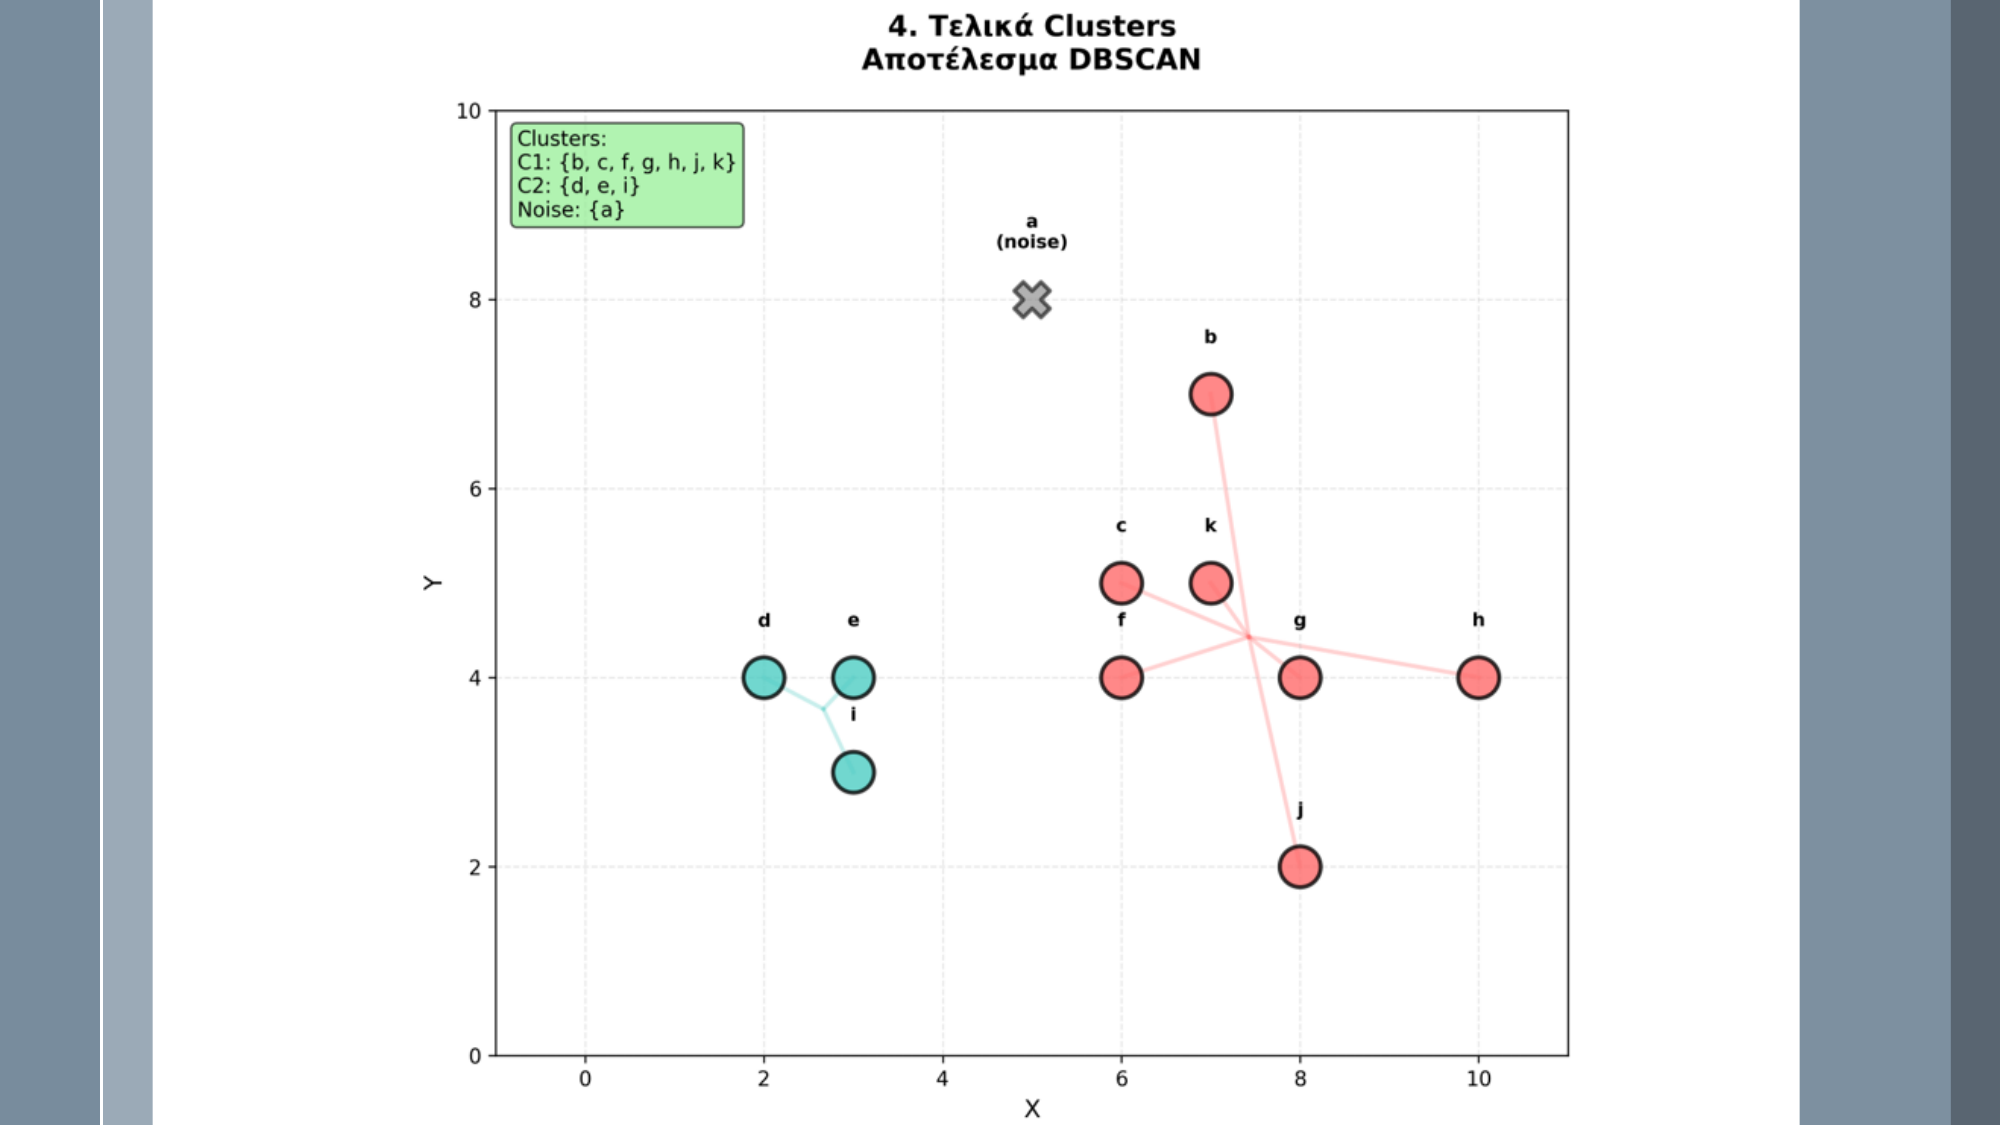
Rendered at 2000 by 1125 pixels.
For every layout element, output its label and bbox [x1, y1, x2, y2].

picture [422, 0, 1577, 1125]
